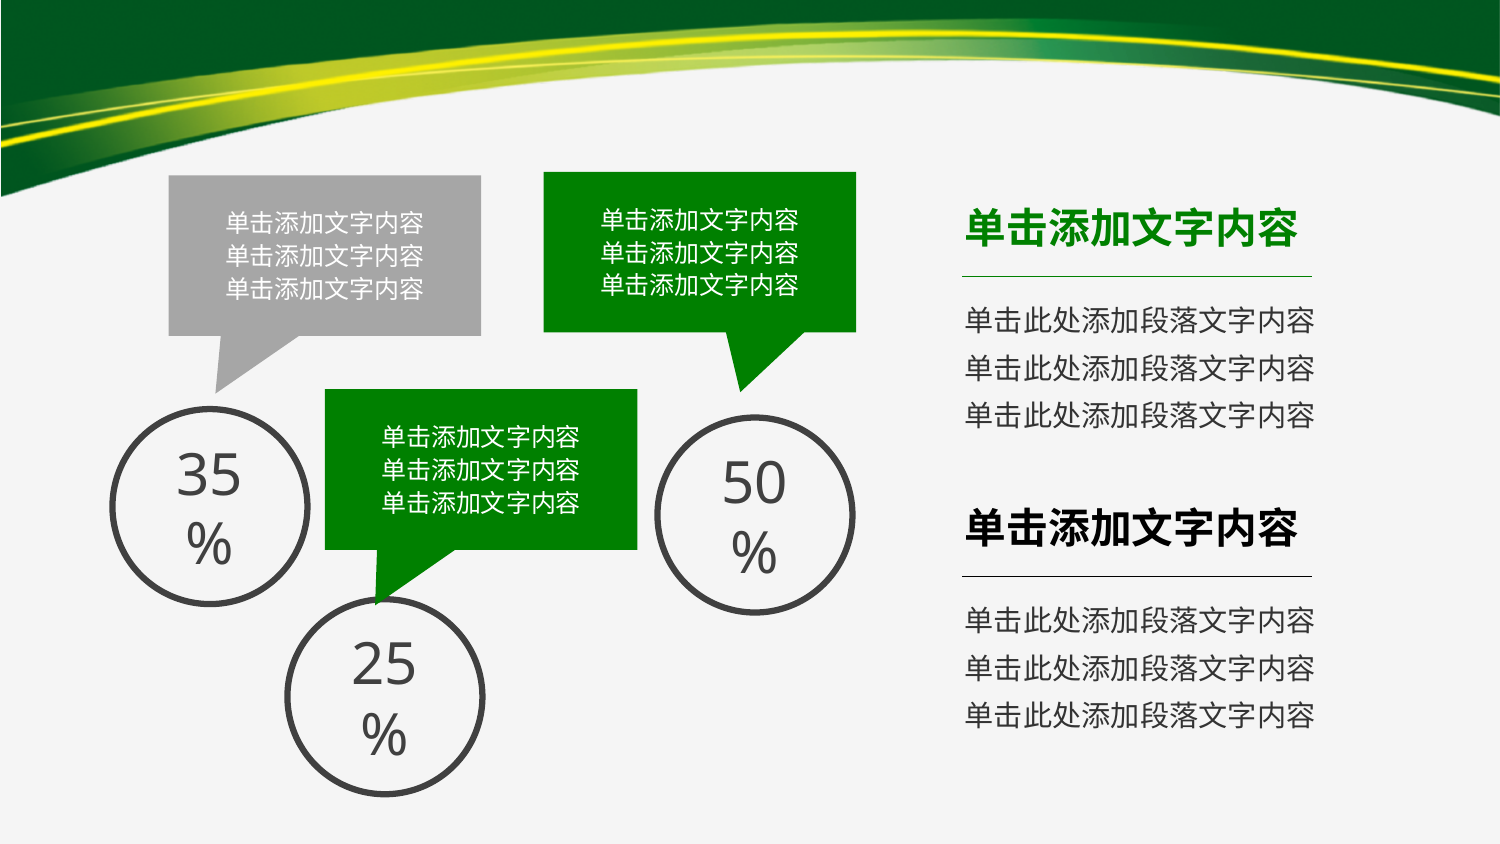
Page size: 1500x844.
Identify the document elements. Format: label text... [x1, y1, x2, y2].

text_box 单击添加文字内容 [950, 494, 1350, 560]
text_box 单击添加文字内容 单击添加文字内容 单击添加文字内容 [166, 173, 484, 396]
text_box 单击添加文字内容 [950, 194, 1350, 260]
text_box 单击添加文字内容 单击添加文字内容 单击添加文字内容 [541, 169, 859, 395]
text_box 25% [285, 597, 485, 797]
text_box 50% [655, 415, 855, 615]
text_box 单击此处添加段落文字内容 单击此处添加段落文字内容 单击此处添加段落文字内容 [950, 287, 1350, 445]
picture [2, 0, 1499, 197]
text_box 单击添加文字内容 单击添加文字内容 单击添加文字内容 [322, 387, 640, 608]
text_box 35% [110, 406, 310, 607]
text_box 单击此处添加段落文字内容 单击此处添加段落文字内容 单击此处添加段落文字内容 [950, 587, 1350, 745]
